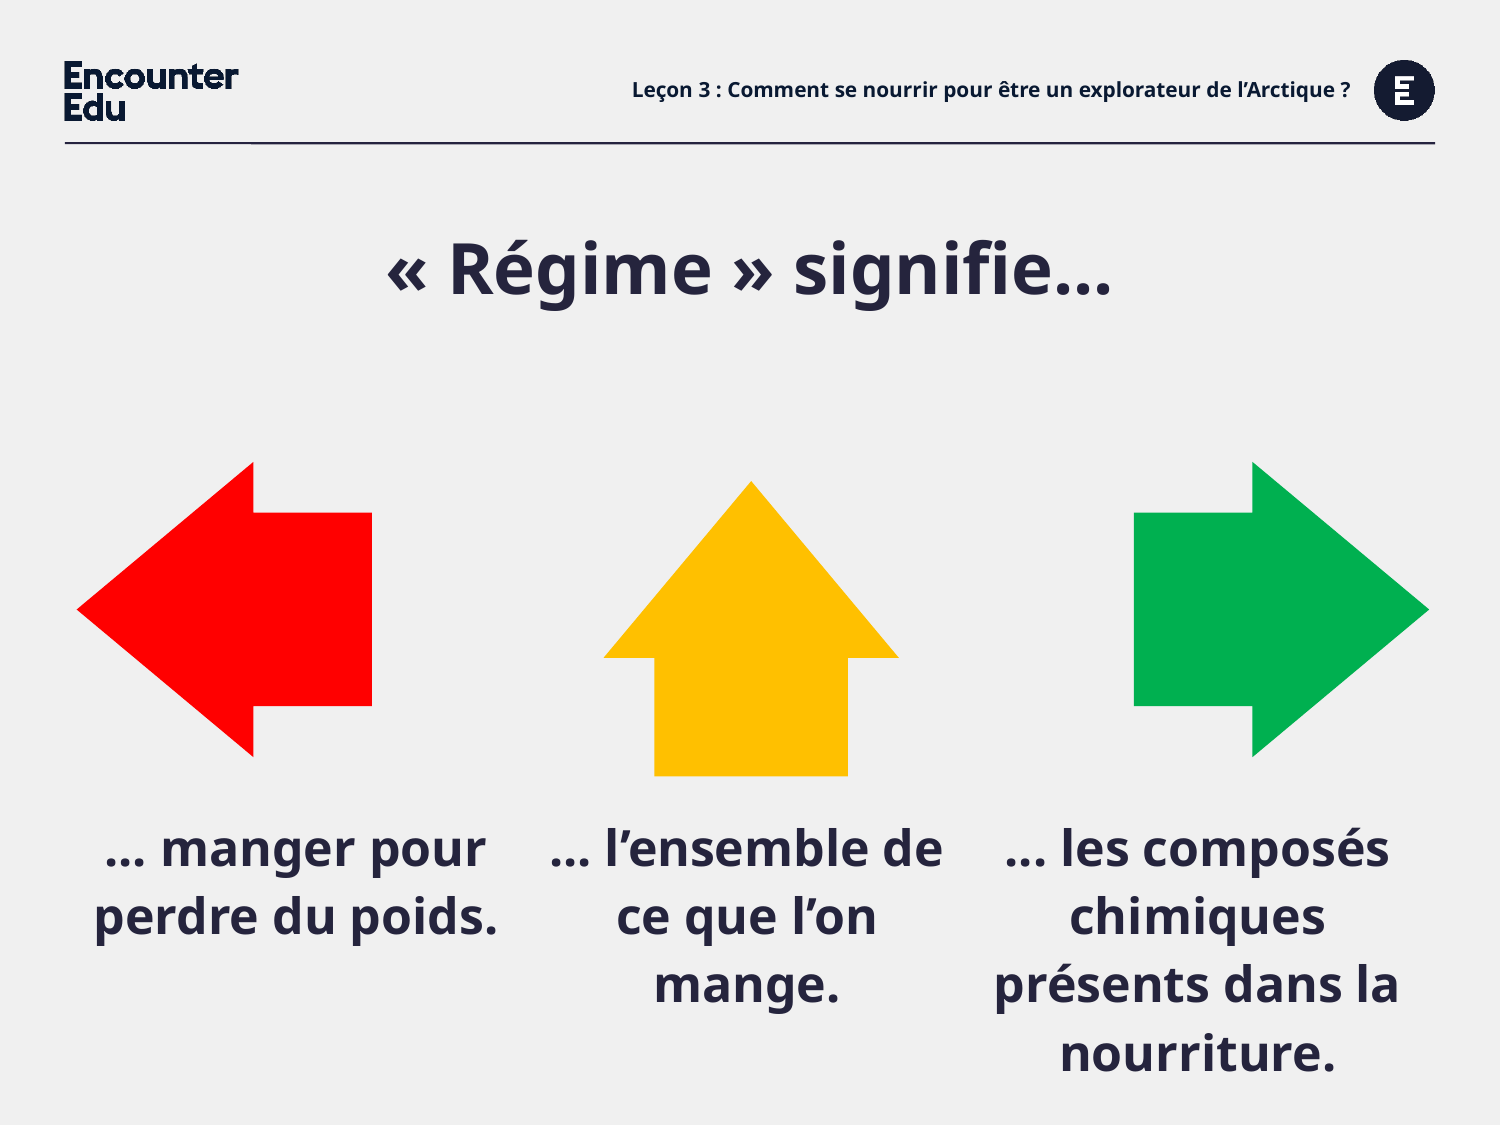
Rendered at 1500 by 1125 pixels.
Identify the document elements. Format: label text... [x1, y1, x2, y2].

title Leçon 3 : Comment se nourrir pour être un explorateur de l’Arctique ? [397, 67, 1359, 114]
text_box [74, 459, 375, 760]
table_header ... les composés chimiques présents dans la nourriture. [972, 805, 1423, 1060]
text_box [601, 478, 901, 779]
text_box [1131, 459, 1432, 760]
table_header ... l’ensemble de ce que l’on mange. [522, 805, 972, 1060]
table_header ... manger pour perdre du poids. [71, 805, 522, 1060]
text_box « Régime » signifie... [73, 215, 1427, 316]
picture [60, 59, 243, 122]
picture [1372, 58, 1436, 122]
